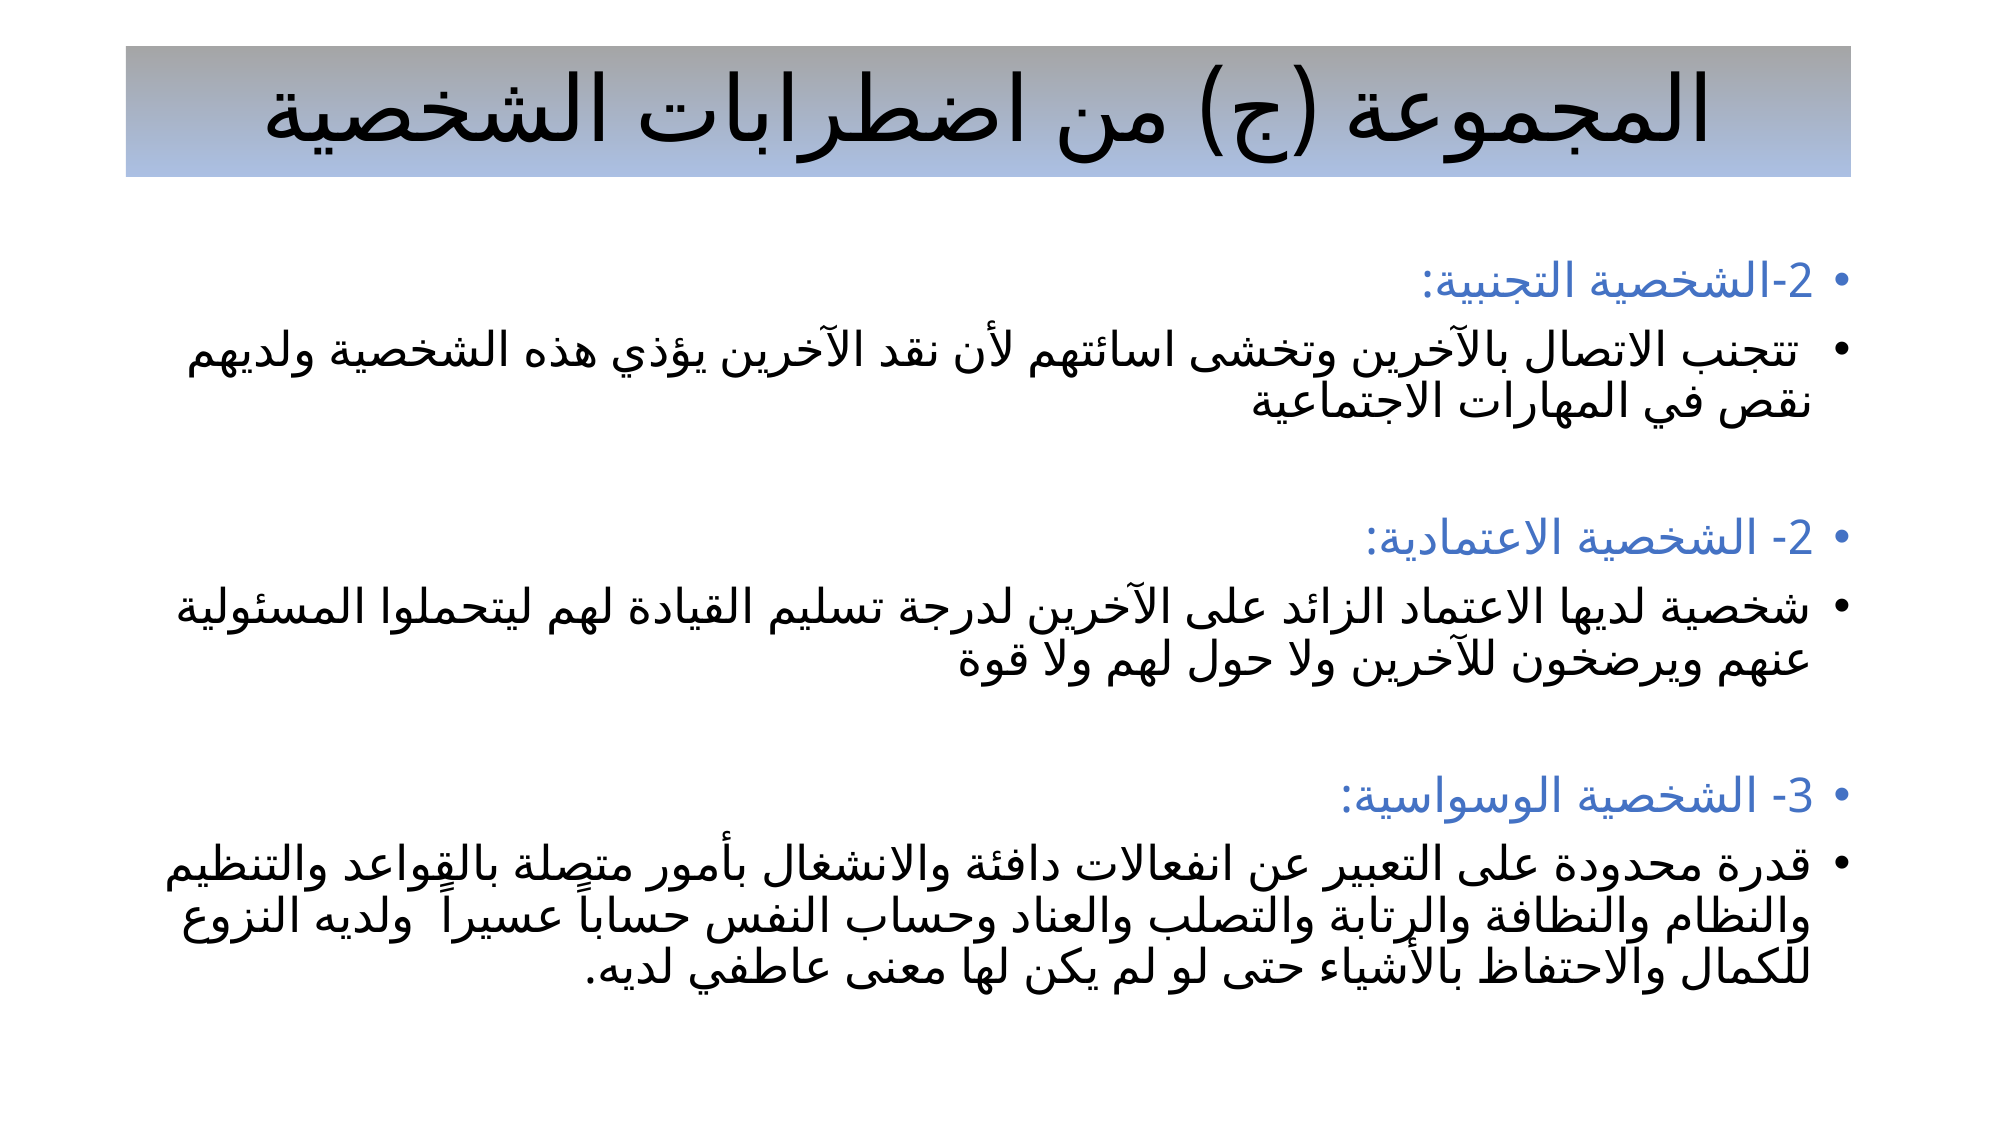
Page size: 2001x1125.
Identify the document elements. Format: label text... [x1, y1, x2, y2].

list 2-الشخصية التجنبية: تتجنب الاتصال بالآخرين وتخشى اسائتهم لأن نقد الآخرين يؤذي هذه الشخصية ولديهم نقص في المهارات الاجتماعية 2- الشخصية الاعتمادية: شخصية لديها الاعتماد الزائد على الآخرين لدرجة تسليم القيادة لهم ليتحملوا المسئولية عنهم ويرضخون للآخرين ولا حول لهم ولا قوة 3- الشخصية الوسواسية: قدرة محدودة على التعبير عن انفعالات دافئة والانشغال بأمور متصلة بالقواعد والتنظيم والنظام والنظافة والرتابة والتصلب والعناد وحساب النفس حساباً عسيراً ولديه النزوع للكمال والاحتفاظ بالأشياء حتى لو لم يكن لها معنى عاطفي لديه. [137, 249, 1863, 1014]
title المجموعة (ج) من اضطرابات الشخصية [125, 46, 1851, 177]
